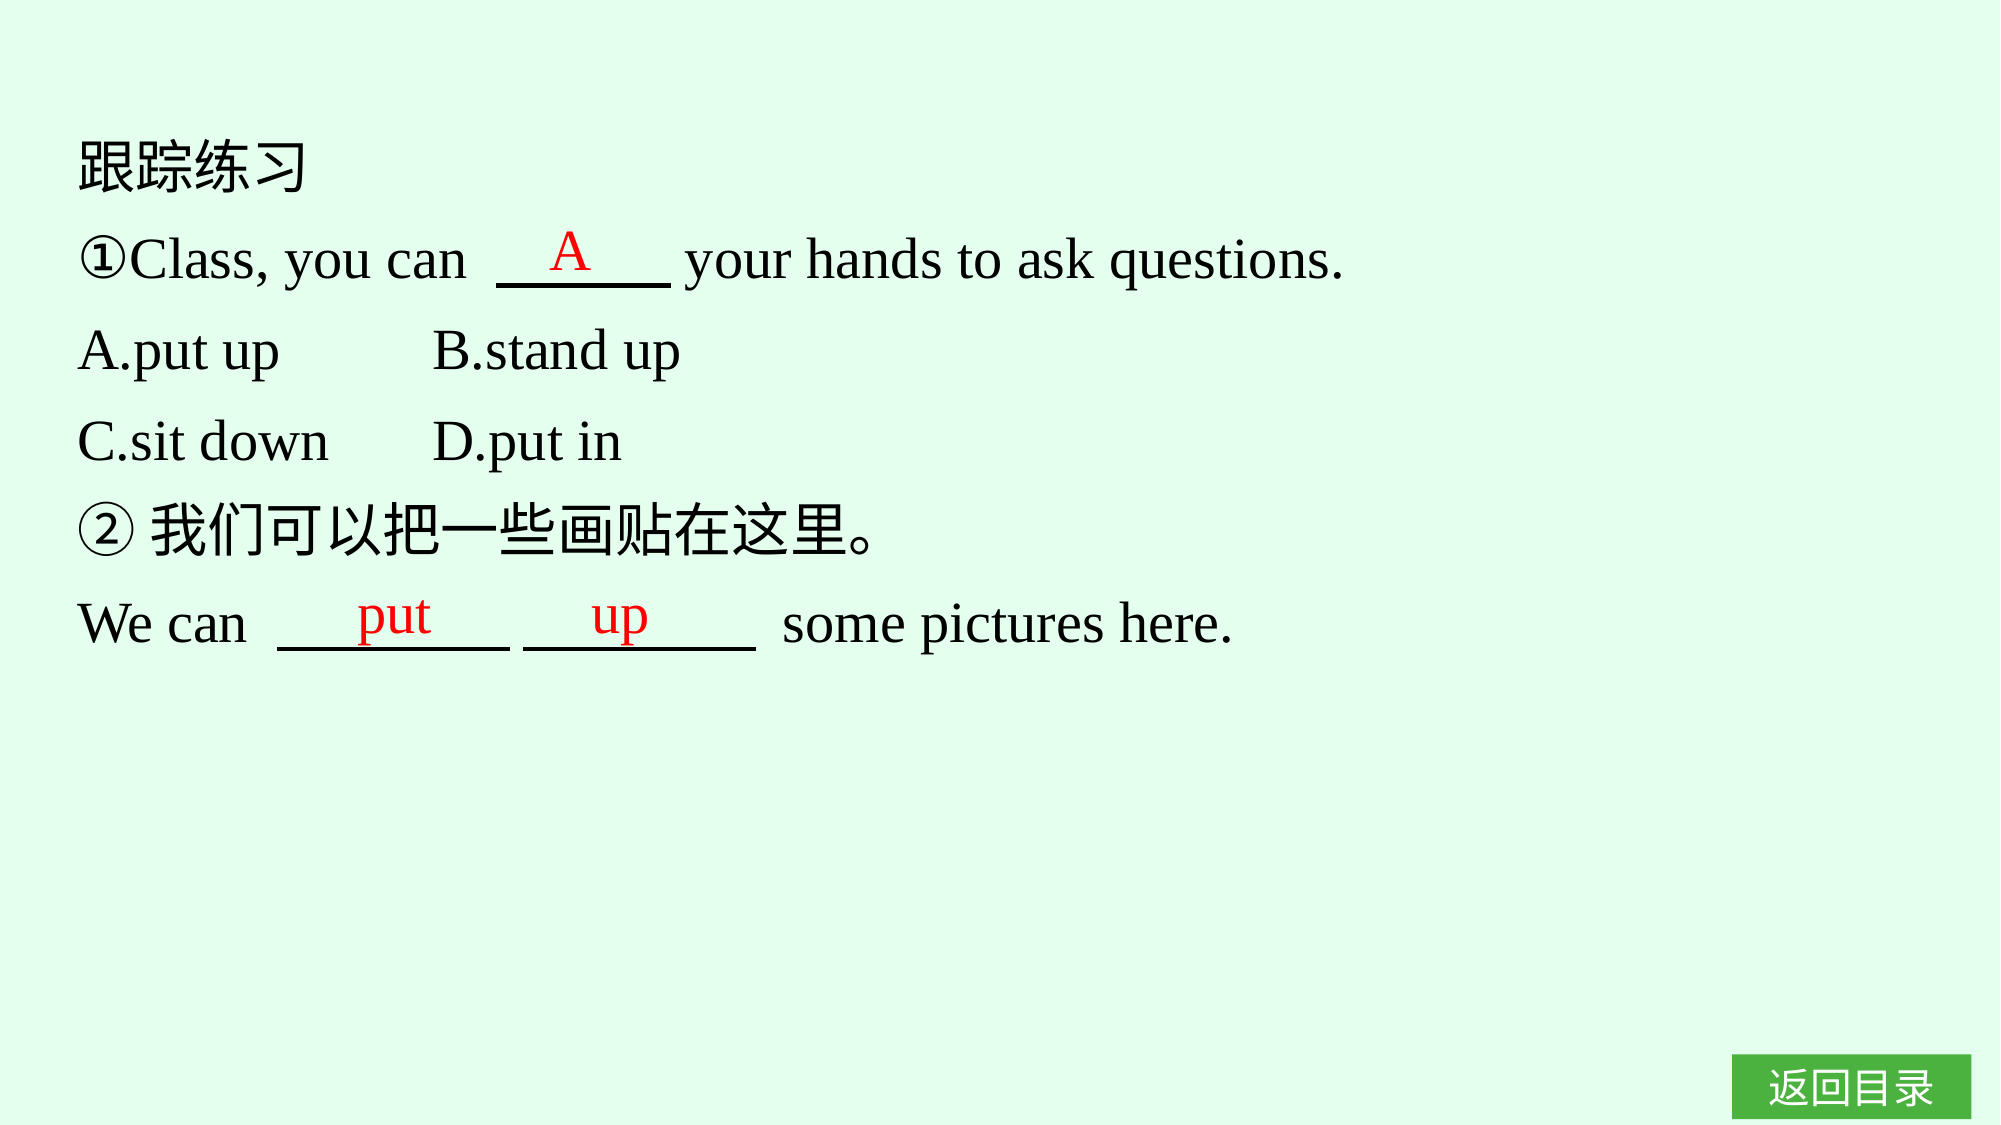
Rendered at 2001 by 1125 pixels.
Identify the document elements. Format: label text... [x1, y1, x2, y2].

text_box put up [342, 547, 680, 653]
text_box A [534, 204, 607, 290]
text_box 跟踪练习 ①Class, you can your hands to ask questions. A.put up B.stand up C.sit down D.put in ②我们可以把一些画贴在这里。 We can some pictures here. [62, 101, 1938, 662]
